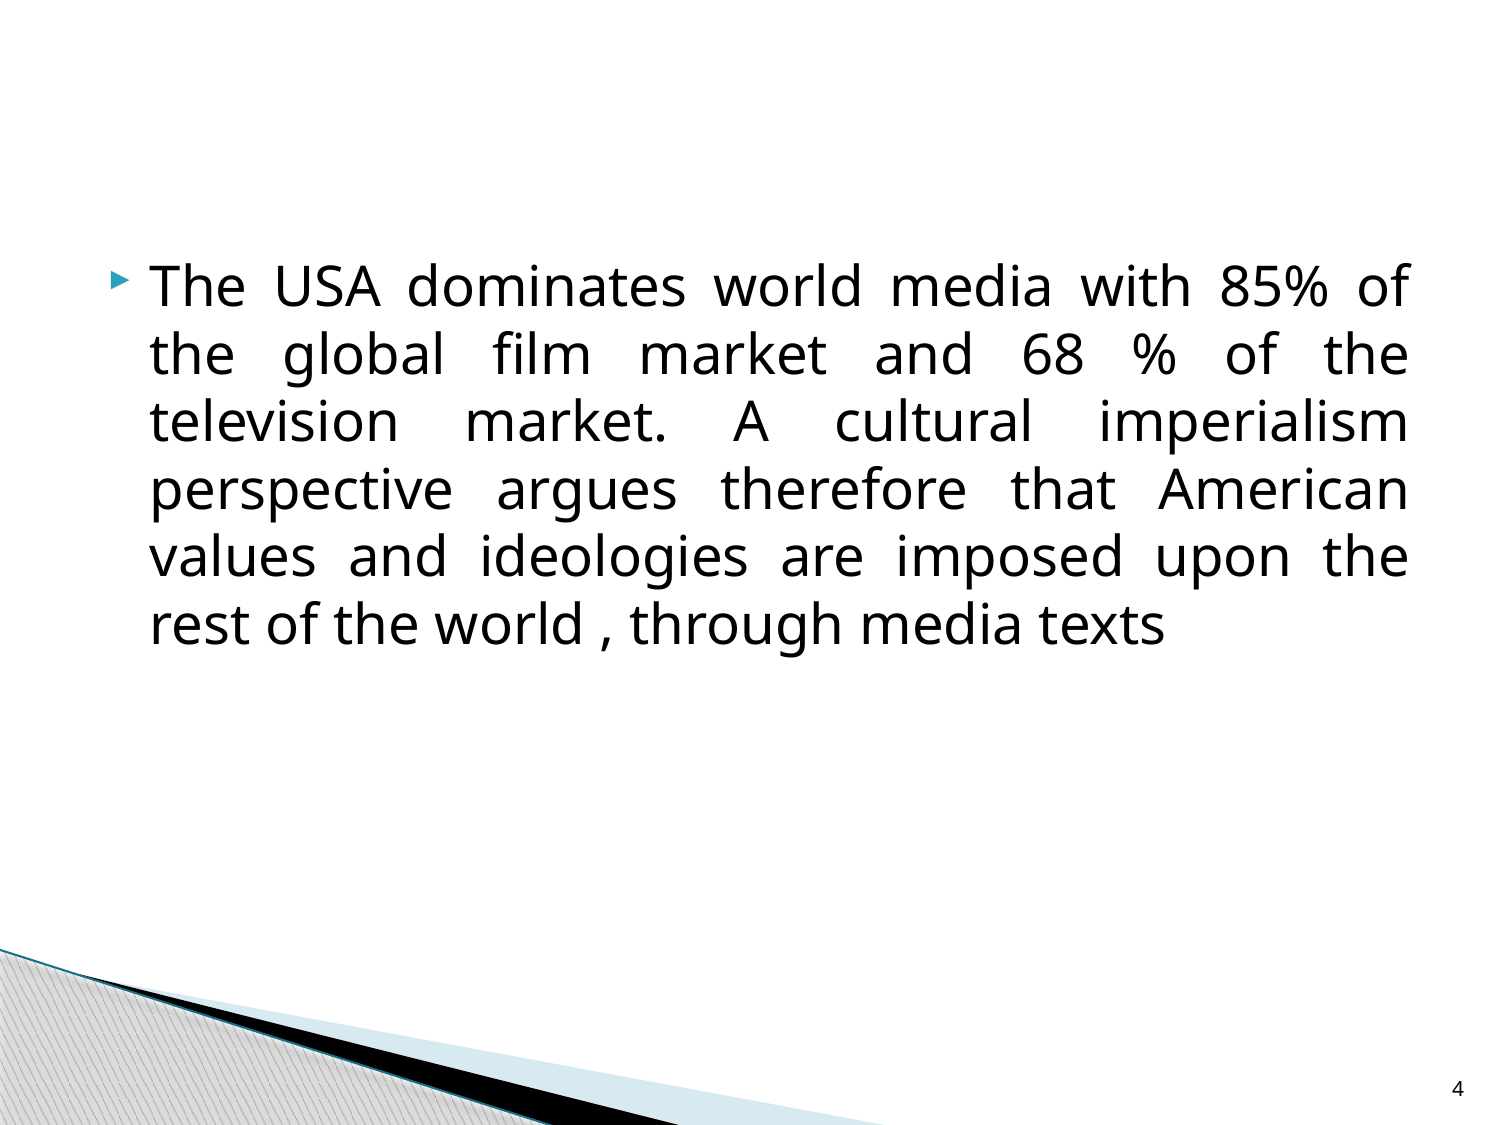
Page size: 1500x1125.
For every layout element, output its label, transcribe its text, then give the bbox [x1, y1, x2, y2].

slide_number 4 [1418, 1051, 1479, 1112]
list The USA dominates world media with 85% of the global film market and 68 % of the television market. A cultural imperialism perspective argues therefore that American values and ideologies are imposed upon the rest of the world , through media texts [75, 243, 1425, 986]
